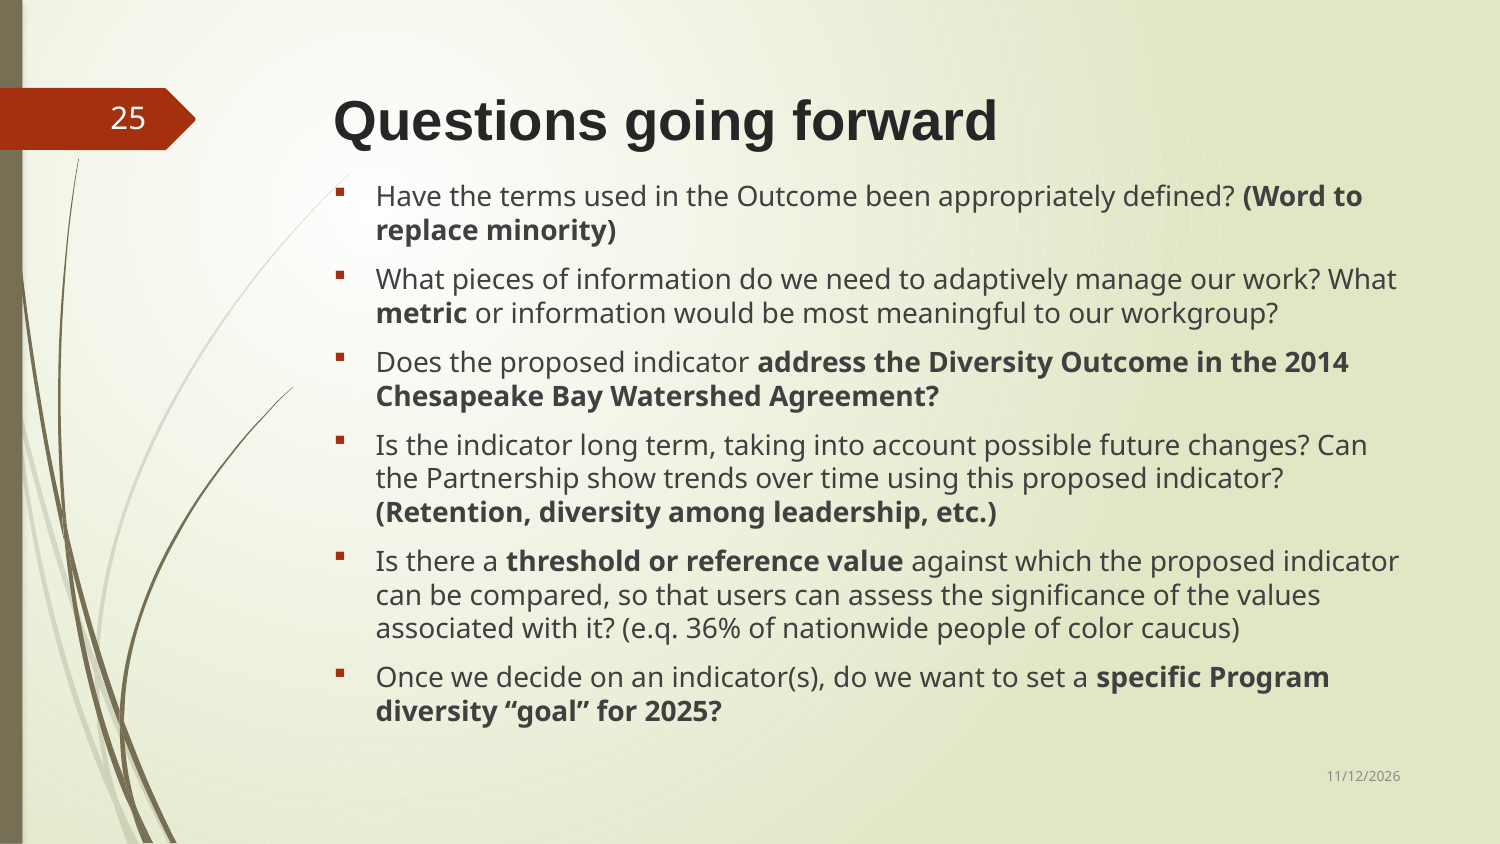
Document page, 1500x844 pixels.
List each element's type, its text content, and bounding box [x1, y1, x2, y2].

slide_number 25 [65, 96, 162, 142]
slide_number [1274, 774, 1416, 800]
title Questions going forward [319, 76, 1416, 171]
list Have the terms used in the Outcome been appropriately defined? (Word to replace minority) What pieces of information do we need to adaptively manage our work? What metric or information would be most meaningful to our workgroup? Does the proposed indicator address the Diversity Outcome in the 2014 Chesapeake Bay Watershed Agreement? Is the indicator long term, taking into account possible future changes? Can the Partnership show trends over time using this proposed indicator? (Retention, diversity among leadership, etc.) Is there a threshold or reference value against which the proposed indicator can be compared, so that users can assess the significance of the values associated with it? (e.q. 36% of nationwide people of color caucus) Once we decide on an indicator(s), do we want to set a specific Program diversity “goal” for 2025? [318, 171, 1416, 774]
